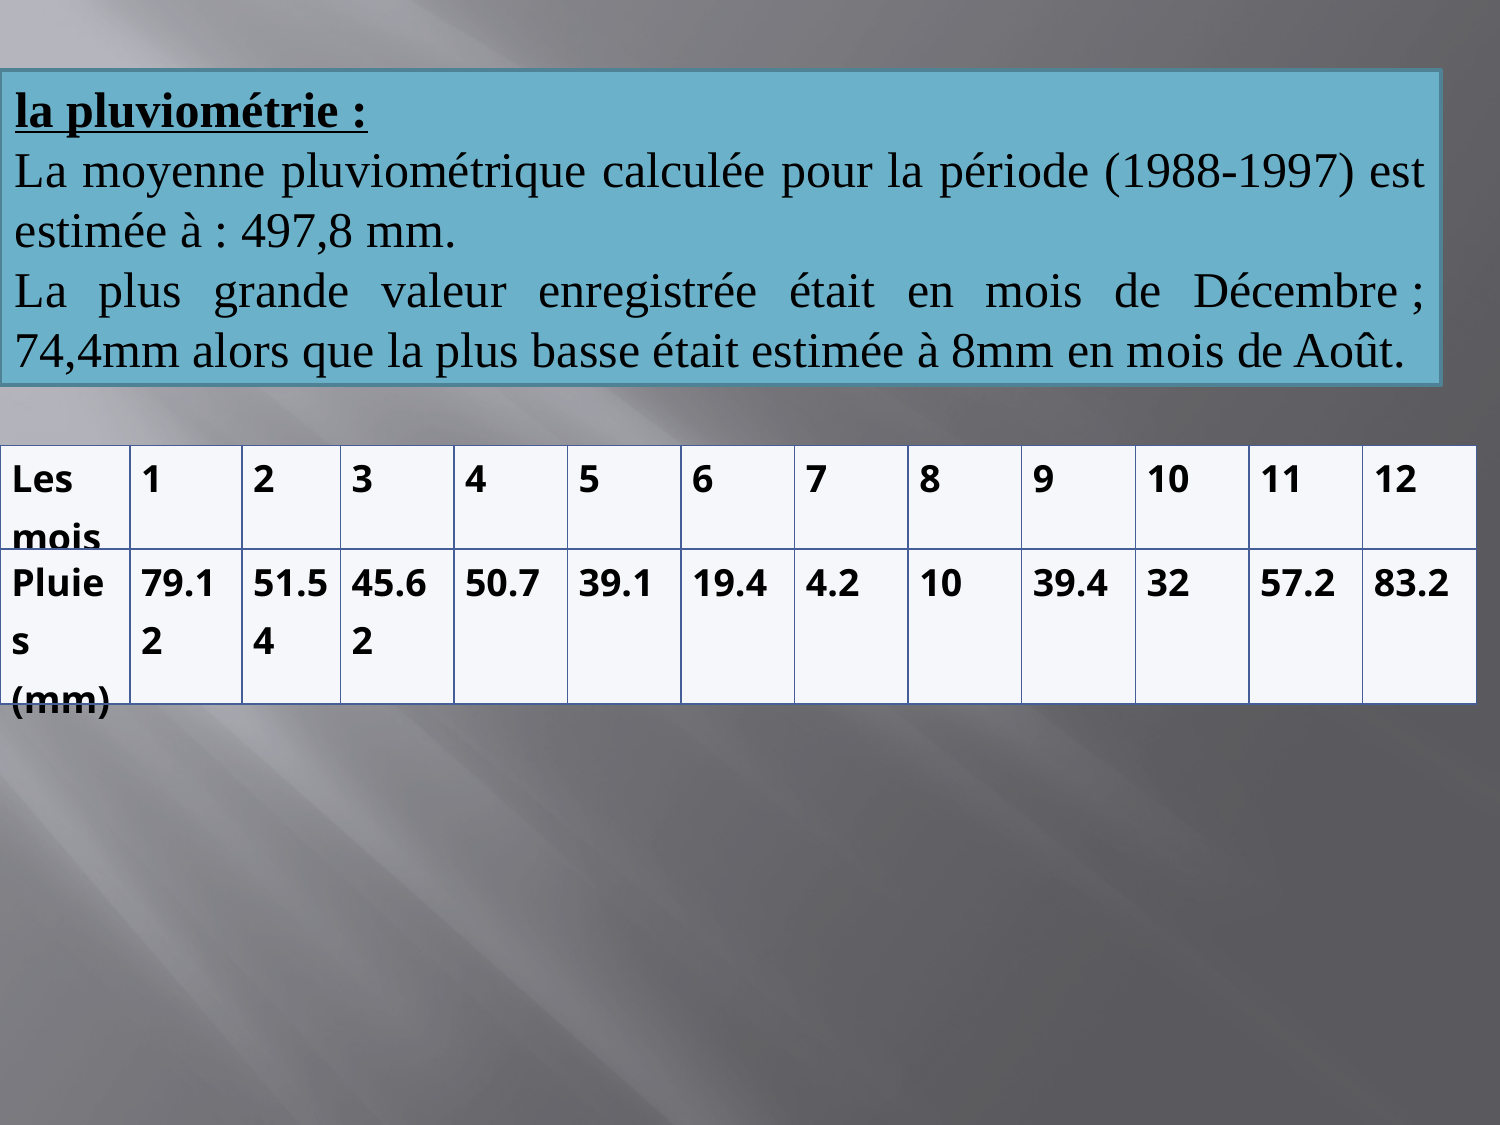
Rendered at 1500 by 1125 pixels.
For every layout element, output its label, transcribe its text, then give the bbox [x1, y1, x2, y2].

table_cell 4.2 [795, 550, 907, 703]
table_cell 79.12 [131, 550, 241, 703]
table_cell 39.4 [1022, 550, 1135, 703]
table_cell 51.54 [243, 550, 340, 703]
table_header 2 [243, 446, 340, 548]
table_header Les mois [1, 446, 129, 548]
table_header 12 [1363, 446, 1476, 548]
table_header 6 [682, 446, 794, 548]
table_cell 32 [1136, 550, 1248, 703]
table_header 3 [341, 446, 453, 548]
table_cell Pluies (mm) [1, 550, 129, 703]
table_header 4 [455, 446, 567, 548]
table_header 9 [1022, 446, 1135, 548]
table_cell 57.2 [1250, 550, 1362, 703]
table_header 11 [1250, 446, 1362, 548]
table_header 5 [568, 446, 680, 548]
table_cell 10 [909, 550, 1021, 703]
table_cell 19.4 [682, 550, 794, 703]
table_cell 83.2 [1363, 550, 1476, 703]
table_header 8 [909, 446, 1021, 548]
table_cell 39.1 [568, 550, 680, 703]
table_header 7 [795, 446, 907, 548]
table_header 10 [1136, 446, 1248, 548]
table_header 1 [131, 446, 241, 548]
text_box la pluviométrie : La moyenne pluviométrique calculée pour la période (1988-1997) est estimée à : 497,8 mm. La plus grande valeur enregistrée était en mois de Décembre ; 74,4mm alors que la plus basse était estimée à 8mm en mois de Août. [0, 68, 1443, 387]
table_cell 50.7 [455, 550, 567, 703]
table_cell 45.62 [341, 550, 453, 703]
